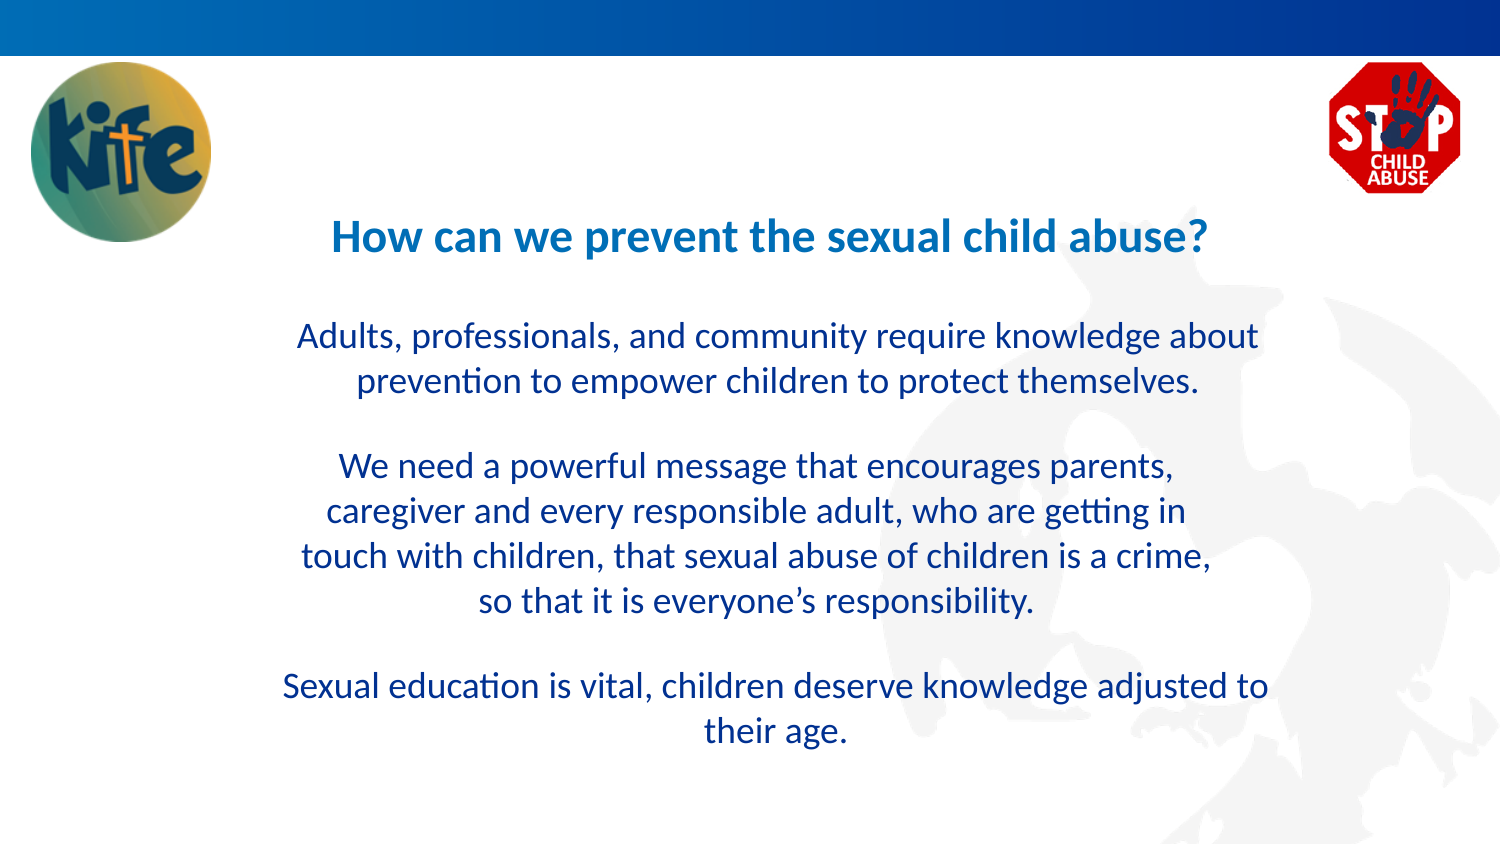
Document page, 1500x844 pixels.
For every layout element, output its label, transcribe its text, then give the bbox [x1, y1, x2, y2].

text_box How can we prevent the sexual child abuse? [216, 197, 1336, 270]
picture [31, 62, 212, 242]
text_box Adults, professionals, and community require knowledge about prevention to empower children to protect themselves. [256, 303, 1301, 409]
picture [820, 62, 1500, 844]
text_box Sexual education is vital, children deserve knowledge adjusted to their age. [254, 653, 1298, 759]
text_box We need a powerful message that encourages parents, caregiver and every responsible adult, who are getting in touch with children, that sexual abuse of children is a crime, so that it is everyone’s responsibility. [269, 433, 1245, 629]
